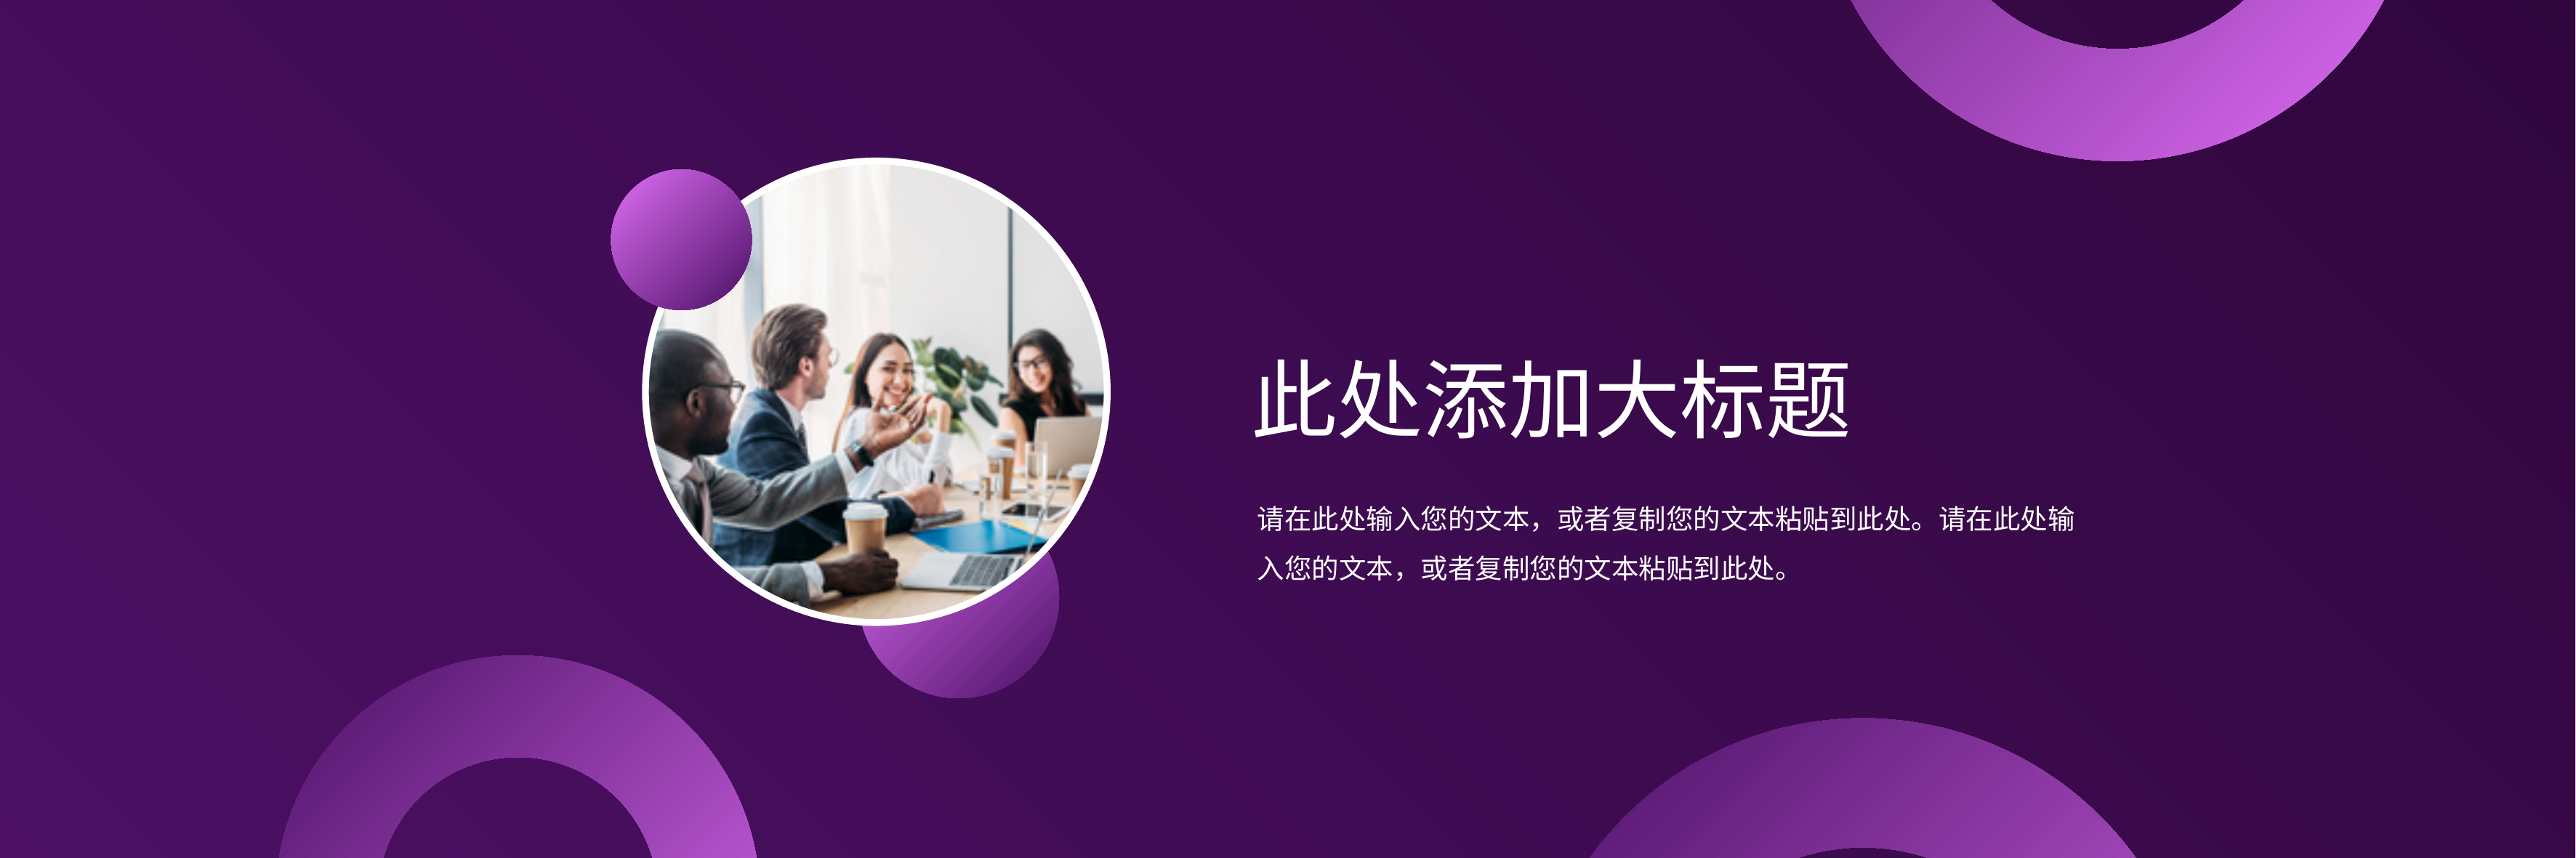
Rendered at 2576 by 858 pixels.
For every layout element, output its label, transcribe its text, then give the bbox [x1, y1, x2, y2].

text_box [278, 655, 757, 858]
text_box [1589, 717, 2137, 858]
text_box [610, 169, 753, 311]
text_box [1850, 0, 2385, 162]
text_box [644, 160, 1108, 623]
text_box 请在此处输入您的文本，或者复制您的文本粘贴到此处。请在此处输入您的文本，或者复制您的文本粘贴到此处。 [1246, 480, 2111, 590]
text_box [861, 549, 1060, 699]
text_box 此处添加大标题 [1240, 341, 1922, 455]
